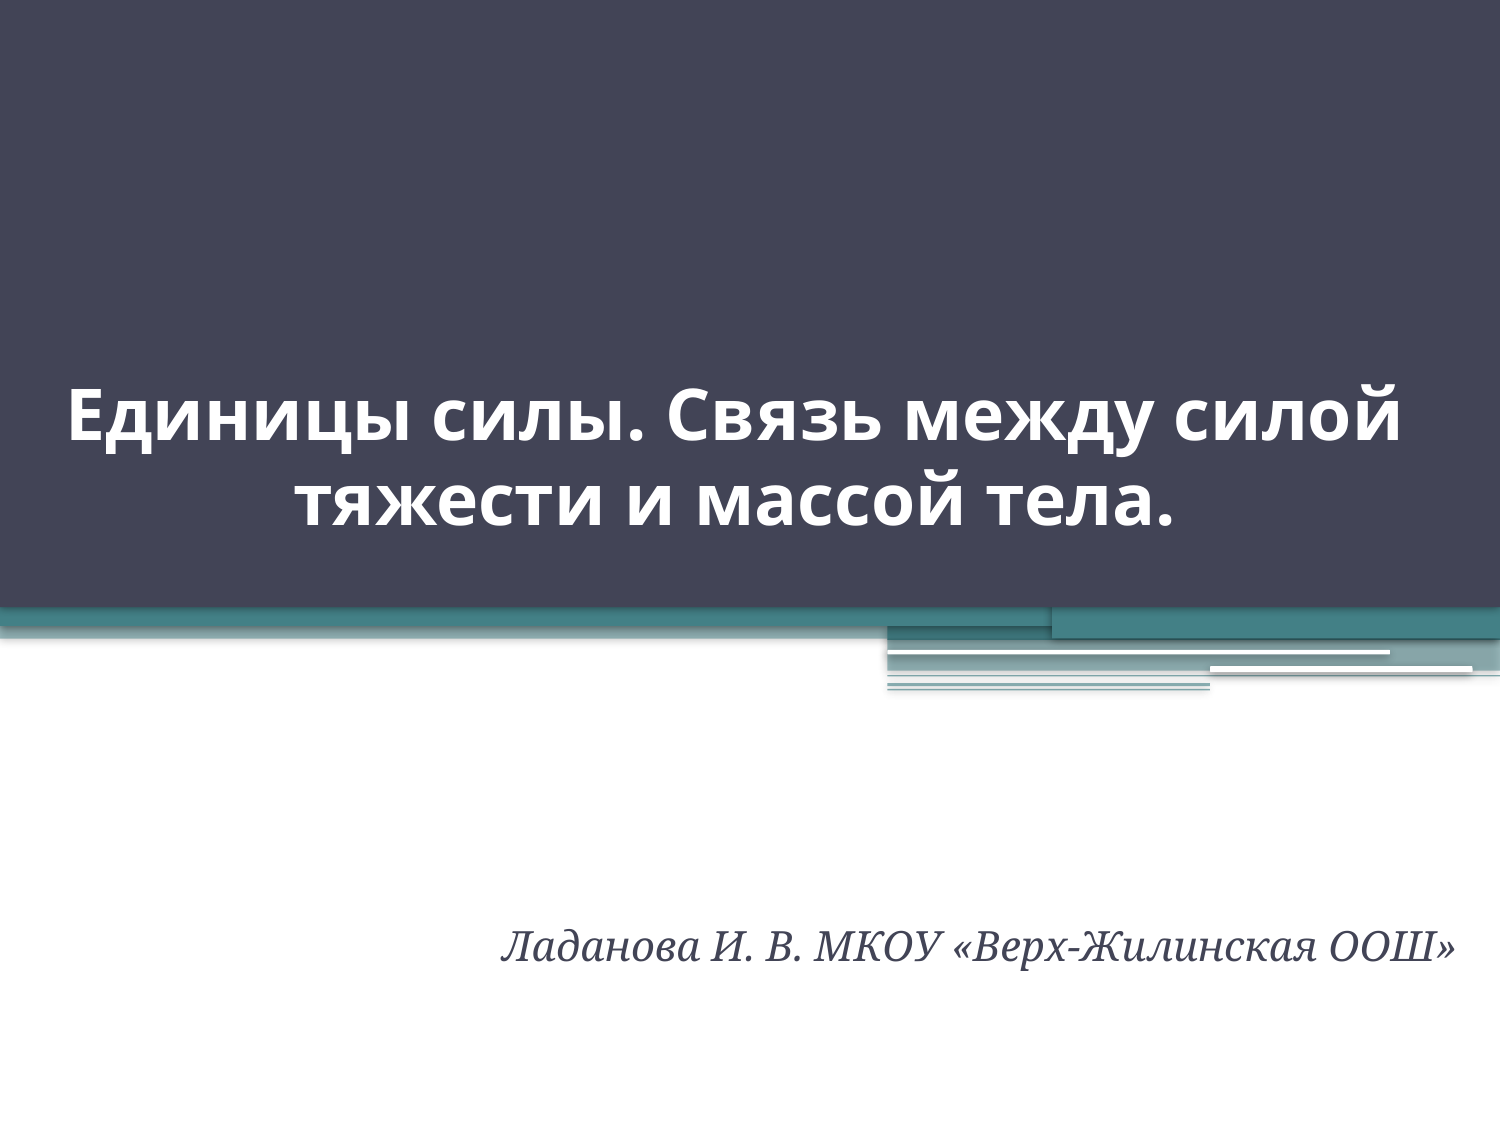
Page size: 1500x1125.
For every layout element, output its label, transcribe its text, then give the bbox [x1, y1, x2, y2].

title Единицы силы. Связь между силой тяжести и массой тела. [41, 101, 1429, 634]
subtitle Ладанова И. В. МКОУ «Верх-Жилинская ООШ» [100, 846, 1473, 1069]
